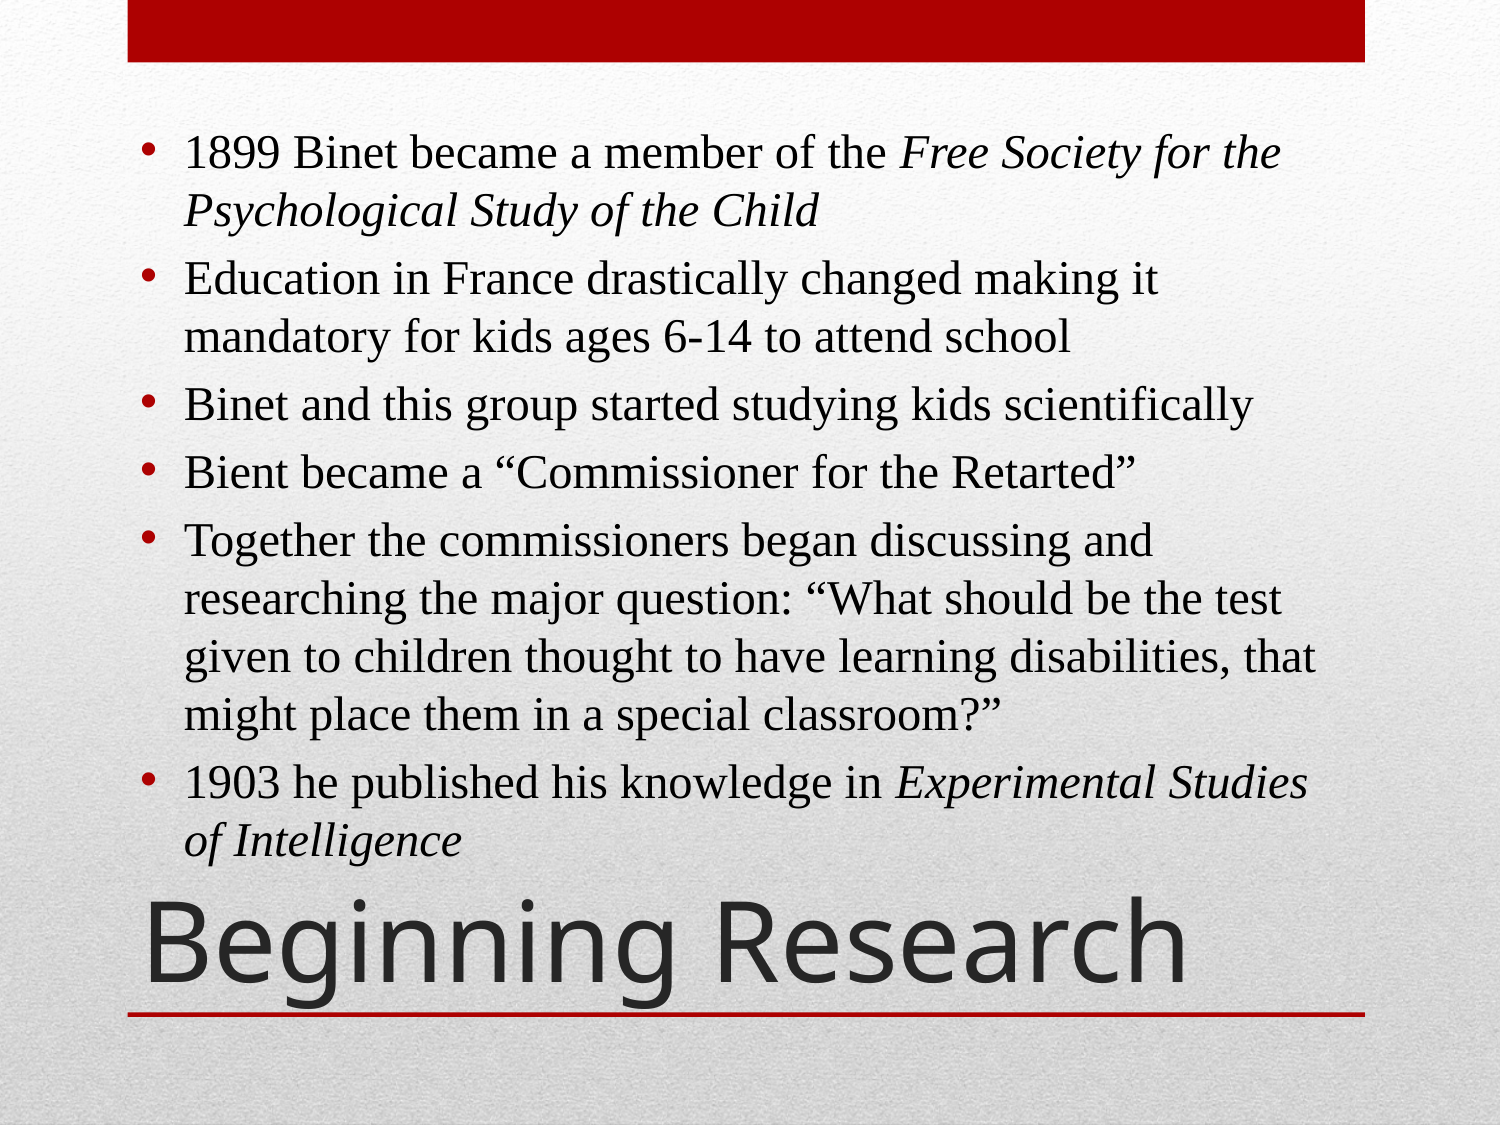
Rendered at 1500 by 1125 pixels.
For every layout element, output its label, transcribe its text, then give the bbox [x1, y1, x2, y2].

title Beginning Research [125, 875, 1238, 1013]
list 1899 Binet became a member of the Free Society for the Psychological Study of the Child Education in France drastically changed making it mandatory for kids ages 6-14 to attend school Binet and this group started studying kids scientifically Bient became a “Commissioner for the Retarted” Together the commissioners began discussing and researching the major question: “What should be the test given to children thought to have learning disabilities, that might place them in a special classroom?” 1903 he published his knowledge in Experimental Studies of Intelligence [125, 112, 1363, 875]
